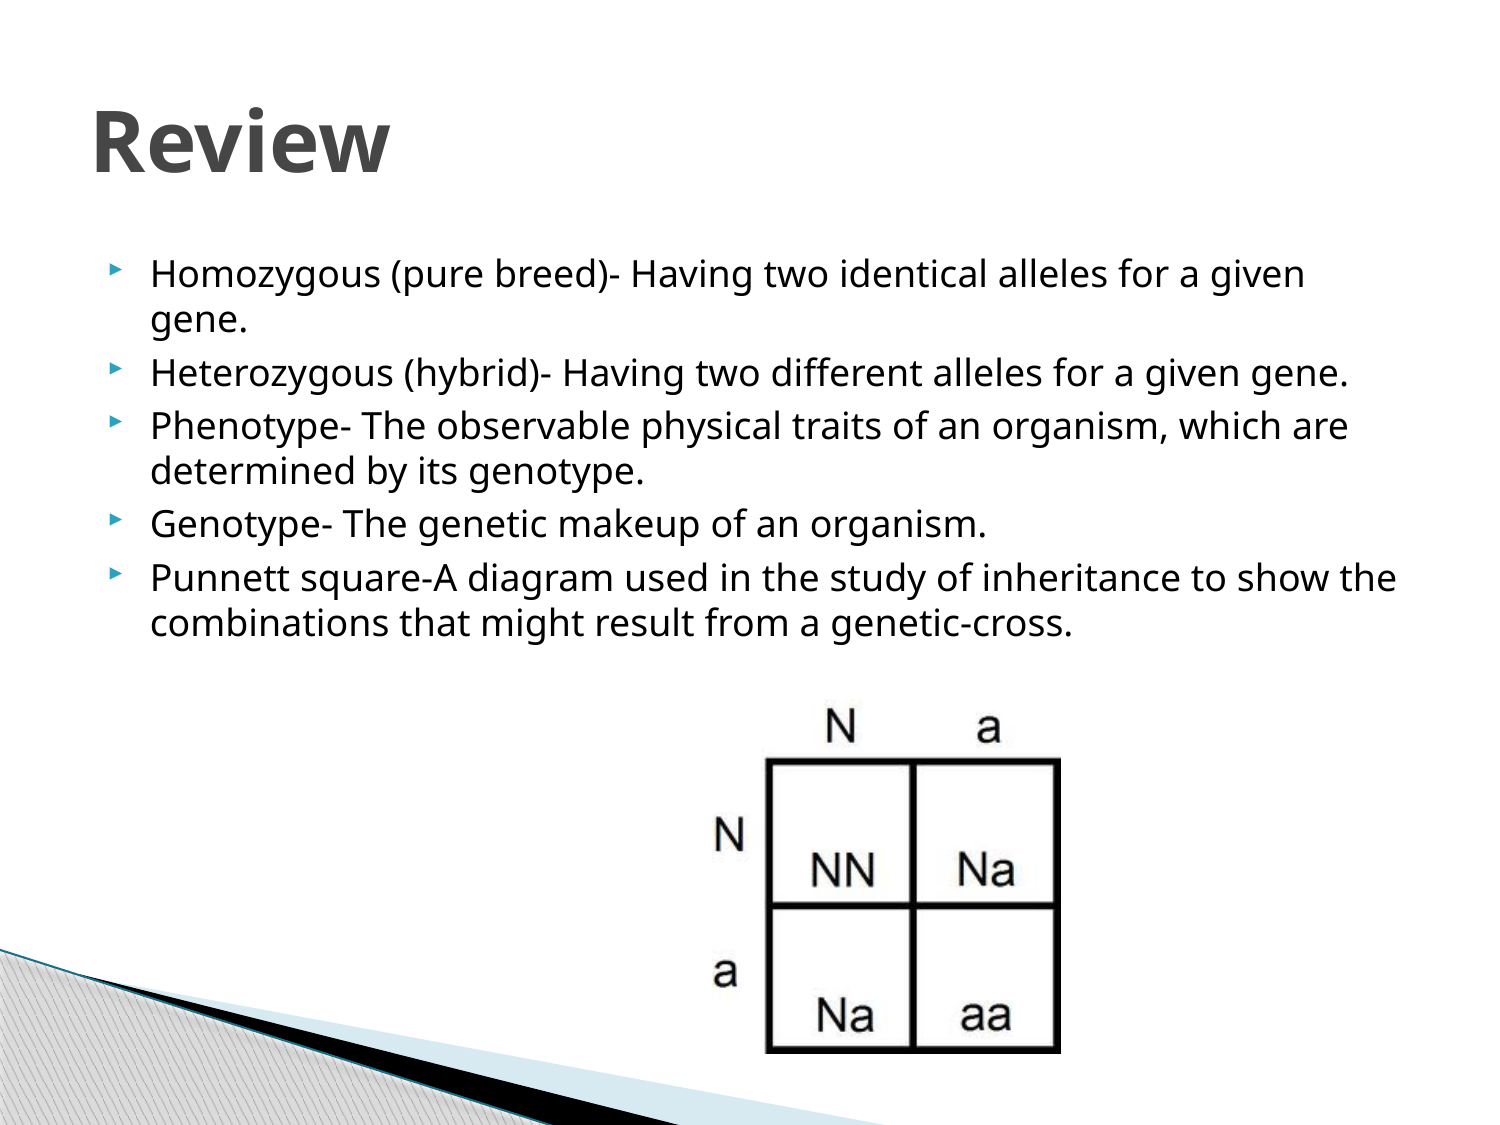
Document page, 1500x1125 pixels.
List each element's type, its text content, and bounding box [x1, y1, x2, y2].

title Review [75, 45, 1425, 233]
list Homozygous (pure breed)- Having two identical alleles for a given gene. Heterozygous (hybrid)- Having two different alleles for a given gene. Phenotype- The observable physical traits of an organism, which are determined by its genotype. Genotype- The genetic makeup of an organism. Punnett square-A diagram used in the study of inheritance to show the combinations that might result from a genetic-cross. [75, 243, 1425, 986]
picture [712, 699, 1062, 1054]
